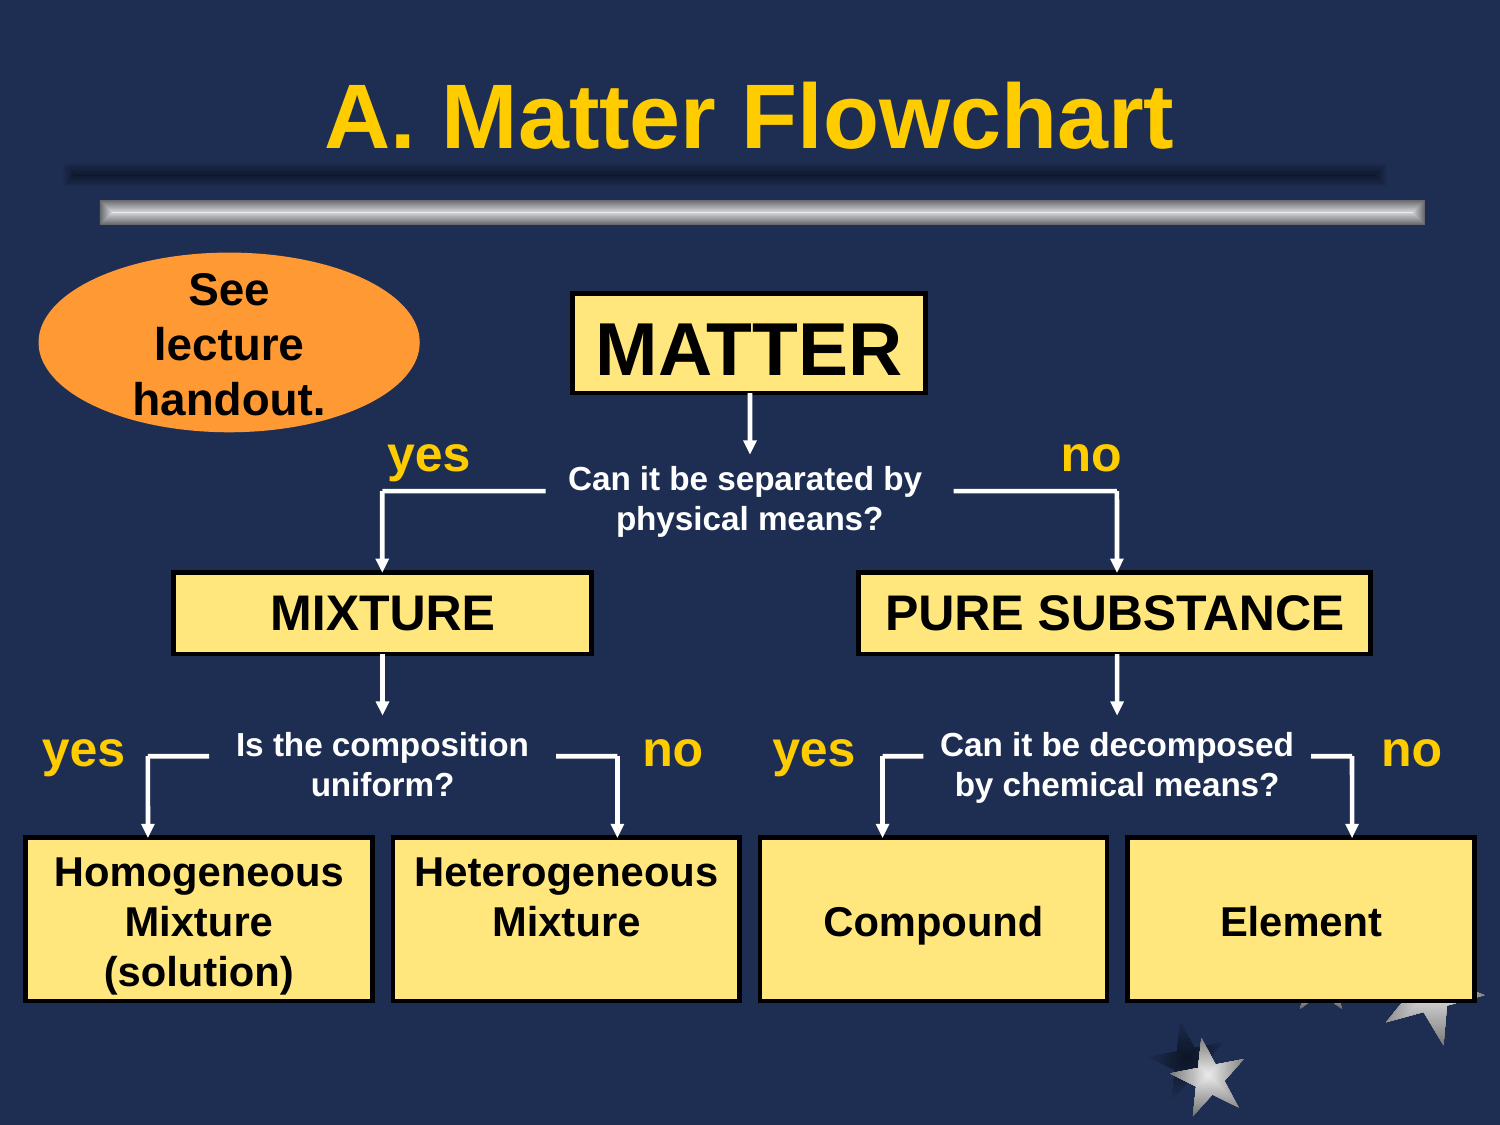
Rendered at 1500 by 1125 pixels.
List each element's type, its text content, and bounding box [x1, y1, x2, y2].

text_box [757, 709, 1469, 838]
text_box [26, 709, 729, 838]
text_box MATTER [572, 293, 926, 394]
text_box no [1045, 413, 1189, 476]
text_box [1110, 491, 1124, 571]
text_box See lecture handout. [38, 252, 420, 433]
text_box Compound [760, 847, 1107, 1001]
text_box Homogeneous Mixture (solution) [25, 845, 373, 1001]
text_box yes [372, 413, 516, 476]
text_box [376, 492, 389, 571]
title A. Matter Flowchart [112, 37, 1388, 176]
text_box [743, 393, 757, 455]
text_box Element [1127, 837, 1475, 1001]
text_box Heterogeneous Mixture [392, 837, 740, 1001]
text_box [173, 572, 593, 707]
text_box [858, 572, 1371, 707]
text_box Can it be separated by physical means? [545, 450, 955, 553]
